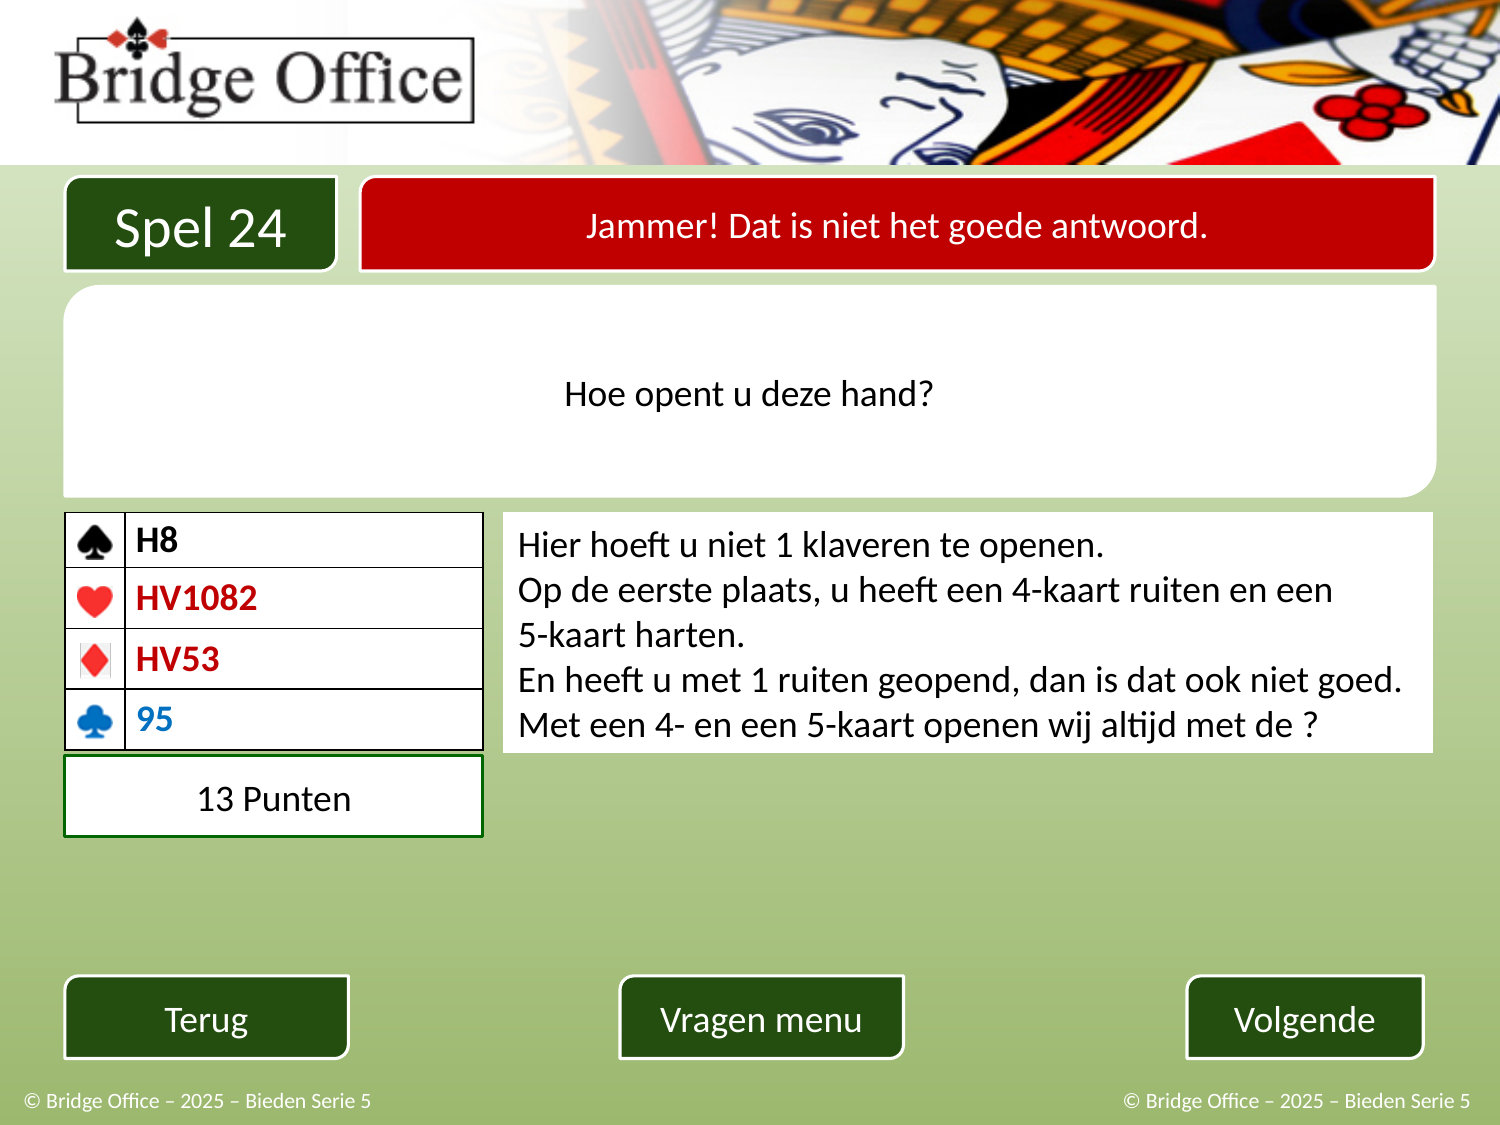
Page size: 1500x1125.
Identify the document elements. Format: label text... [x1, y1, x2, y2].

text_box © Bridge Office – 2025 – Bieden Serie 5 [8, 1079, 393, 1121]
table_header H8 [126, 513, 482, 567]
picture [77, 585, 113, 618]
table_cell HV53 [126, 629, 482, 688]
text_box Jammer! Dat is niet het goede antwoord. [358, 178, 1437, 273]
table_cell 95 [126, 690, 482, 749]
table_cell [66, 690, 124, 749]
picture [0, 0, 1500, 166]
text_box Hoe opent u deze hand? [63, 284, 1437, 498]
table_header [66, 513, 124, 567]
picture [77, 524, 113, 561]
text_box Terug [63, 974, 350, 1061]
table_cell HV1082 [126, 568, 482, 628]
text_box © Bridge Office – 2025 – Bieden Serie 5 [1107, 1079, 1500, 1121]
text_box Spel 24 [63, 178, 339, 273]
table_cell [66, 629, 124, 688]
picture [77, 703, 113, 740]
text_box Hier hoeft u niet 1 klaveren te openen. Op de eerste plaats, u heeft een 4-kaart ruiten en een 5-kaart harten. En heeft u met 1 ruiten geopend, dan is dat ook niet goed. Met een 4- en een 5-kaart openen wij altijd met de ? [503, 512, 1433, 753]
text_box 13 Punten [63, 754, 484, 838]
text_box Vragen menu [618, 974, 906, 1061]
table_cell [66, 568, 124, 628]
text_box Volgende [1185, 974, 1425, 1061]
picture [77, 643, 113, 679]
